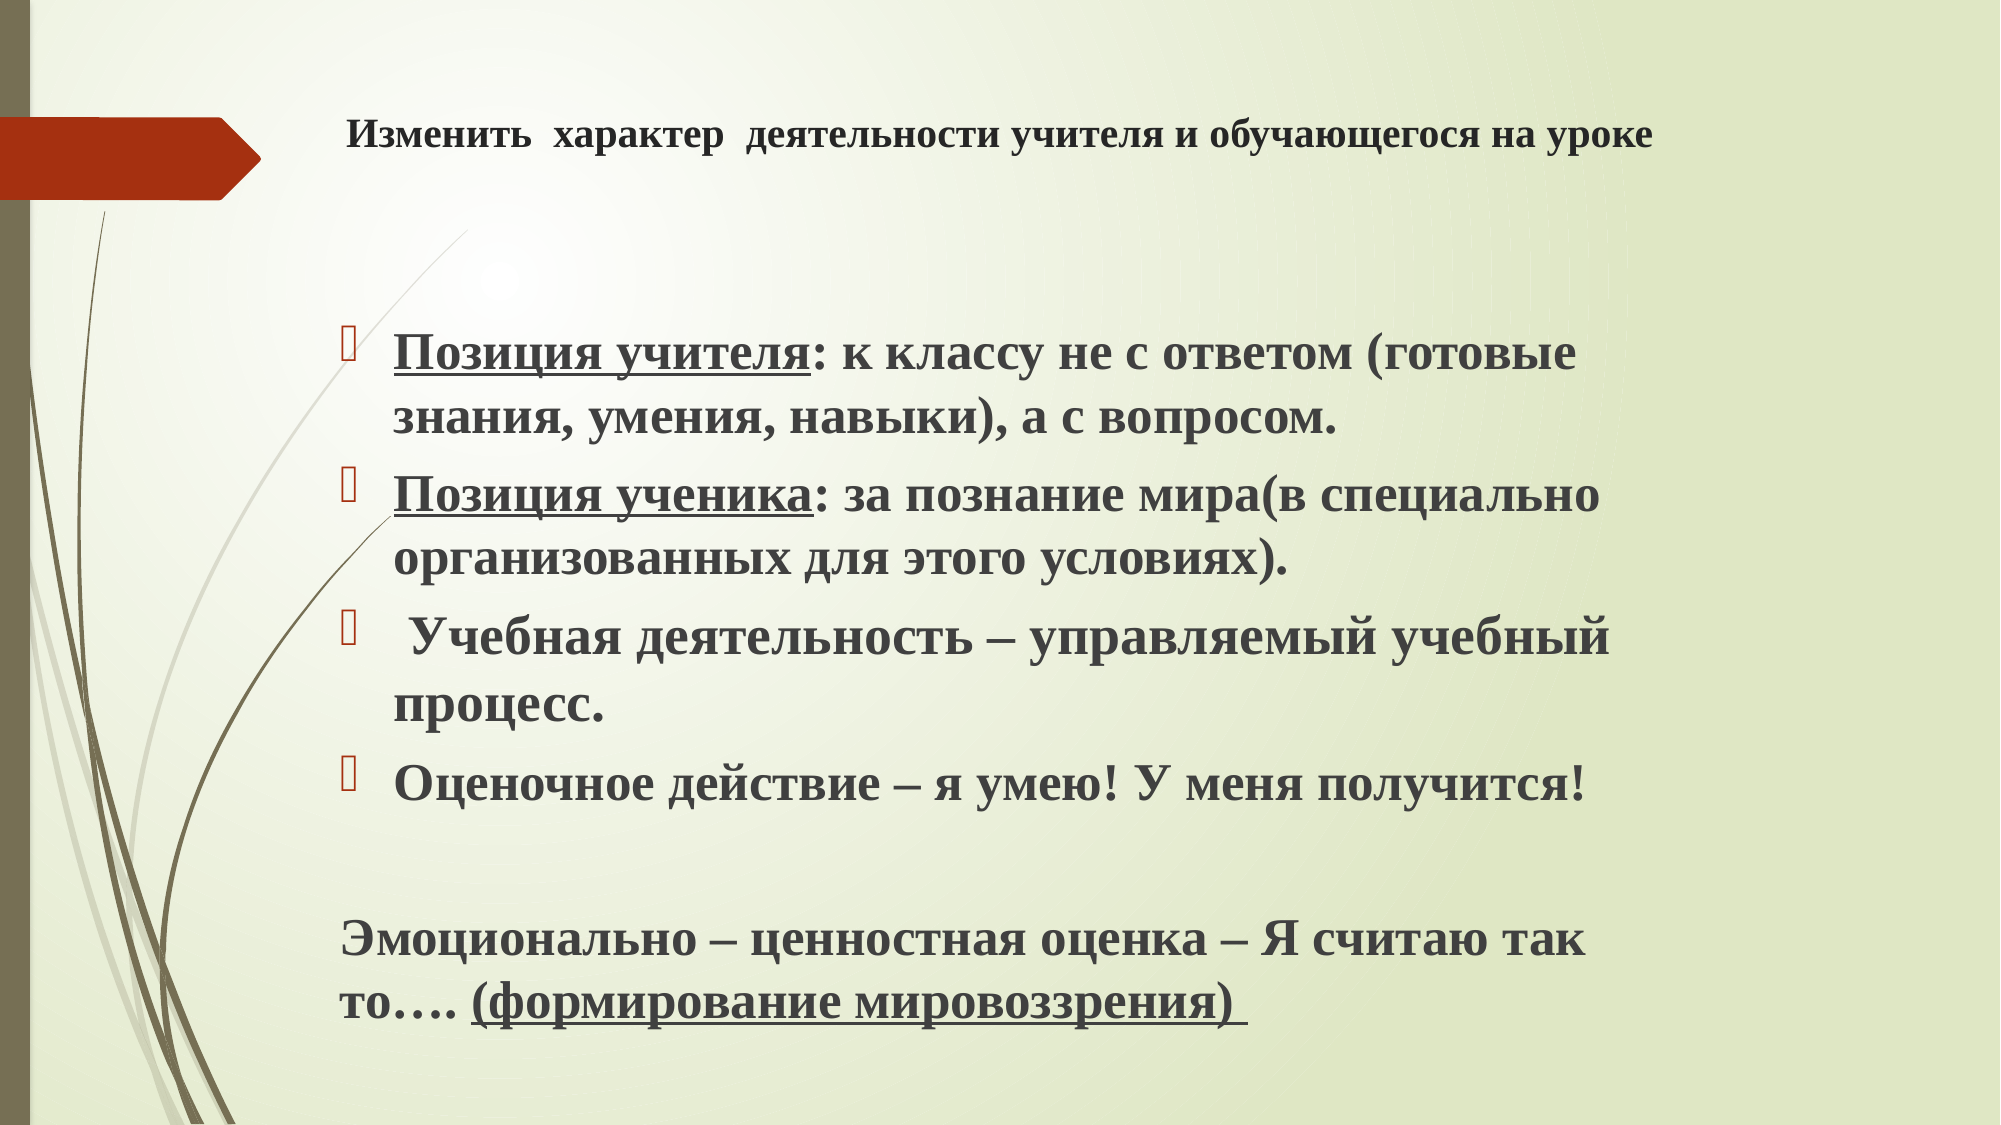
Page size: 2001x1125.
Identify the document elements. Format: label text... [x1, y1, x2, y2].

title Изменить характер деятельности учителя и обучающегося на уроке [324, 0, 1675, 231]
list Позиция учителя: к классу не с ответом (готовые знания, умения, навыки), а с вопросом. Позиция ученика: за познание мира(в специально организованных для этого условиях). Учебная деятельность – управляемый учебный процесс. Оценочное действие – я умею! У меня получится! Эмоционально – ценностная оценка – Я считаю так то…. (формирование мировоззрения) [324, 231, 1675, 1038]
